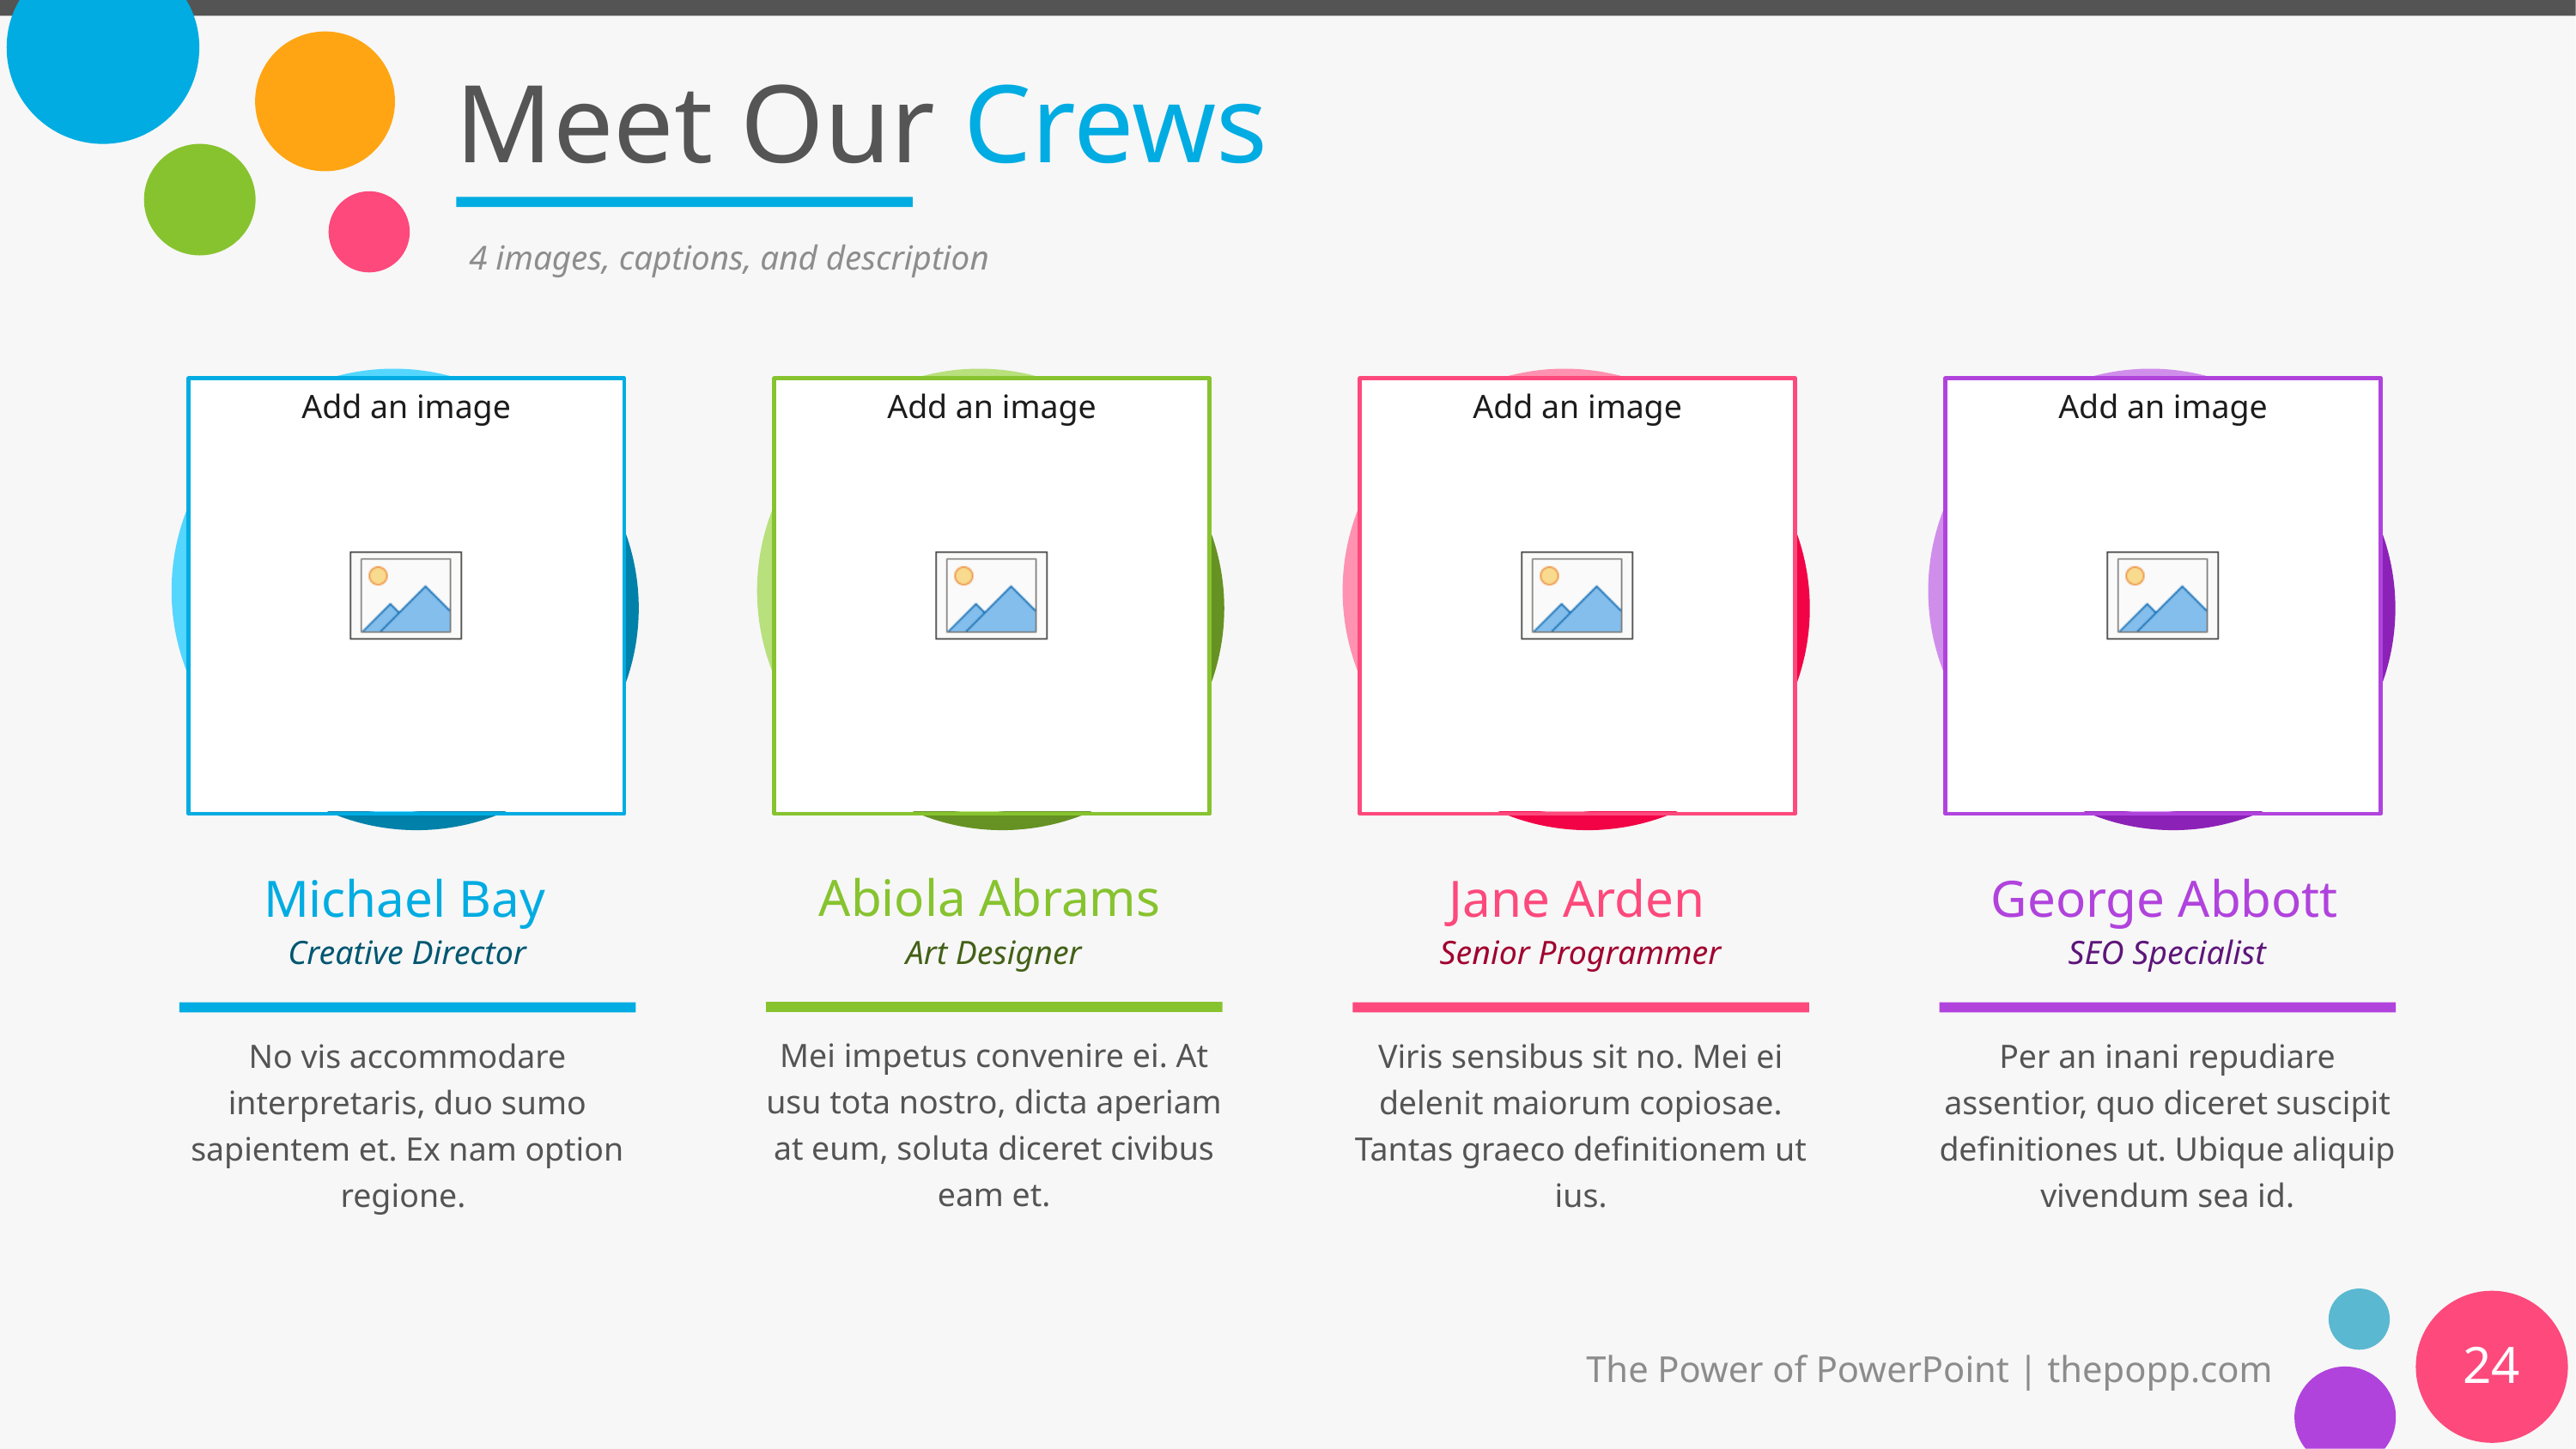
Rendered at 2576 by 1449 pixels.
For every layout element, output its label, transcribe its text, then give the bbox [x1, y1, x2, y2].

list 4 images, captions, and description [446, 217, 2465, 288]
list Mei impetus convenire ei. At usu tota nostro, dicta aperiam at eum, soluta diceret civibus eam et. [732, 1016, 1256, 1248]
picture [191, 381, 622, 811]
list SEO Specialist [1905, 912, 2429, 994]
list Jane Arden [1294, 843, 1860, 945]
list George Abbott [1881, 843, 2447, 945]
list Art Designer [732, 912, 1256, 994]
title Meet Our Crews [433, 34, 2454, 204]
list Viris sensibus sit no. Mei ei delenit maiorum copiosae. Tantas graeco definitionem ut ius. [1319, 1016, 1843, 1248]
picture [775, 379, 1208, 812]
picture [1947, 379, 2379, 812]
list No vis accommodare interpretaris, duo sumo sapientem et. Ex nam option regione. [145, 1016, 670, 1248]
slide_number 24 [2415, 1328, 2568, 1406]
picture [1361, 379, 1794, 812]
list Per an inani repudiare assentior, quo diceret suscipit definitiones ut. Ubique aliquip vivendum sea id. [1905, 1016, 2429, 1248]
list Abiola Abrams [707, 842, 1273, 944]
list Senior Programmer [1318, 912, 1843, 994]
list Creative Director [145, 912, 669, 994]
footer The Power of PowerPoint | thepopp.com [1479, 1332, 2296, 1410]
list Michael Bay [124, 843, 685, 945]
